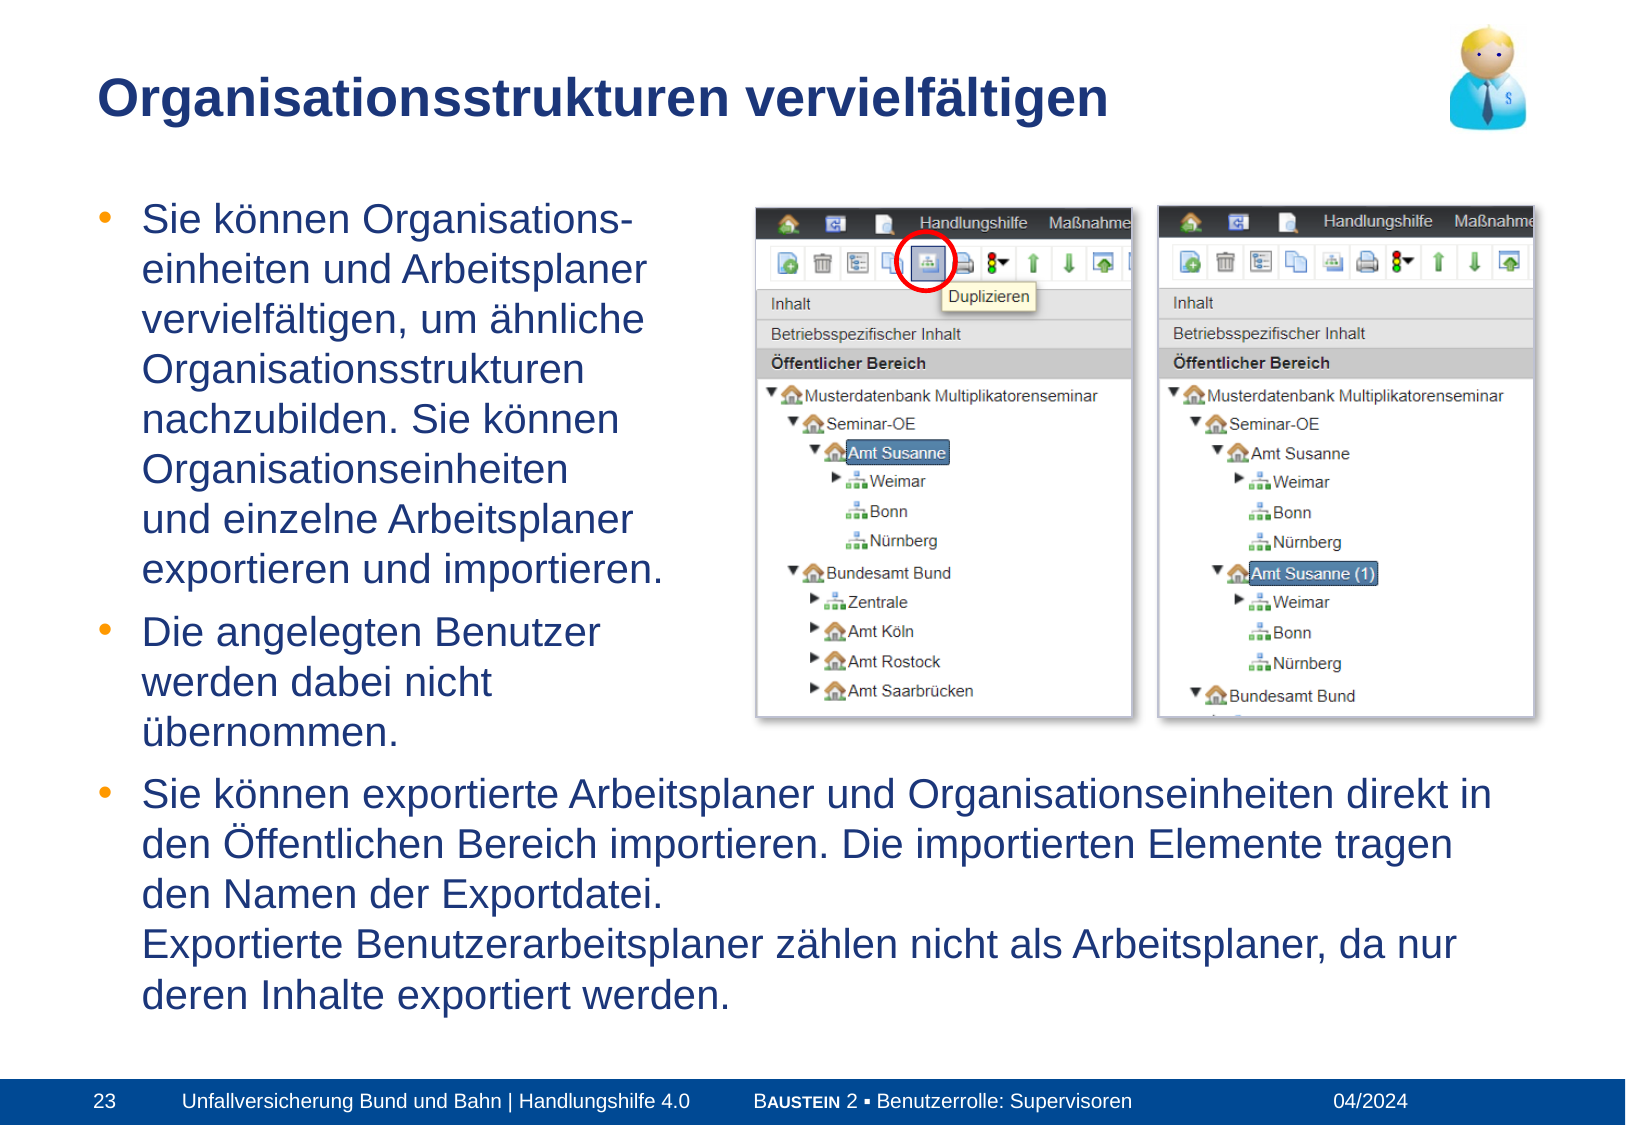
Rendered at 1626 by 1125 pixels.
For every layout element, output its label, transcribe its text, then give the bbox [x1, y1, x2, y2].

picture [756, 207, 1132, 717]
picture [1446, 24, 1527, 134]
text_box Organisationsstrukturen vervielfältigen [82, 54, 1313, 138]
picture [1158, 206, 1534, 717]
picture [0, 1079, 1626, 1125]
text_box Sie können Organisations- einheiten und Arbeitsplaner vervielfältigen, um ähnliche Organisationsstrukturen nachzubilden. Sie können Organisationseinheiten und einzelne Arbeitsplaner exportieren und importieren. Die angelegten Benutzer werden dabei nicht übernommen. Sie können exportierte Arbeitsplaner und Organisationseinheiten direkt in den Öffentlichen Bereich importieren. Die importierten Elemente tragen den Namen der Exportdatei. Exportierte Benutzerarbeitsplaner zählen nicht als Arbeitsplaner, da nur deren Inhalte exportiert werden. [83, 184, 1548, 480]
